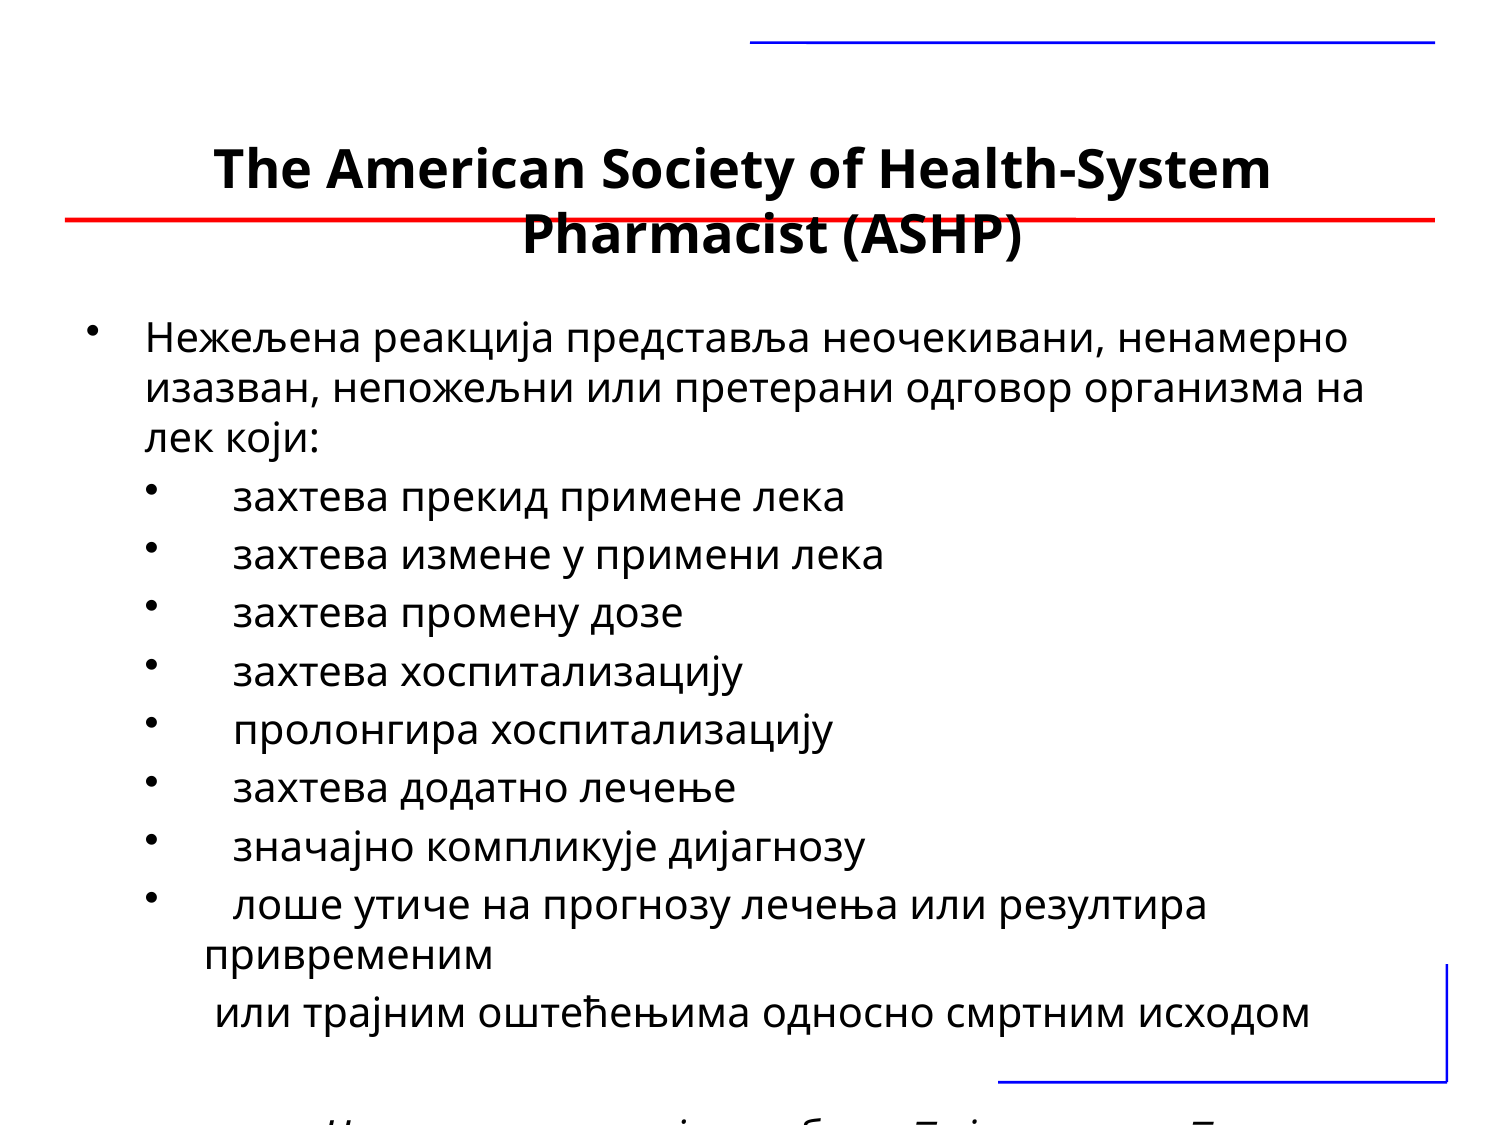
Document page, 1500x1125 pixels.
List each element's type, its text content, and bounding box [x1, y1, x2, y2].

list The American Society of Health-System Pharmacist (ASHP) Нежељена реакција представља неочекивани, ненамерно изазван, непожељни или претерани одговор организма на лек који: захтева прекид примене лека захтева измене у примени лека захтева промену дозе захтева хоспитализацију пролонгира хоспитализацију захтева додатно лечење значајно компликује дијагнозу лоше утиче на прогнозу лечења или резултира привременим или трајним оштећењима односно смртним исходом Нежељене реакције не обухватају зависност од лекова, злоупотребу и тровање лековима. [41, 66, 1448, 1083]
